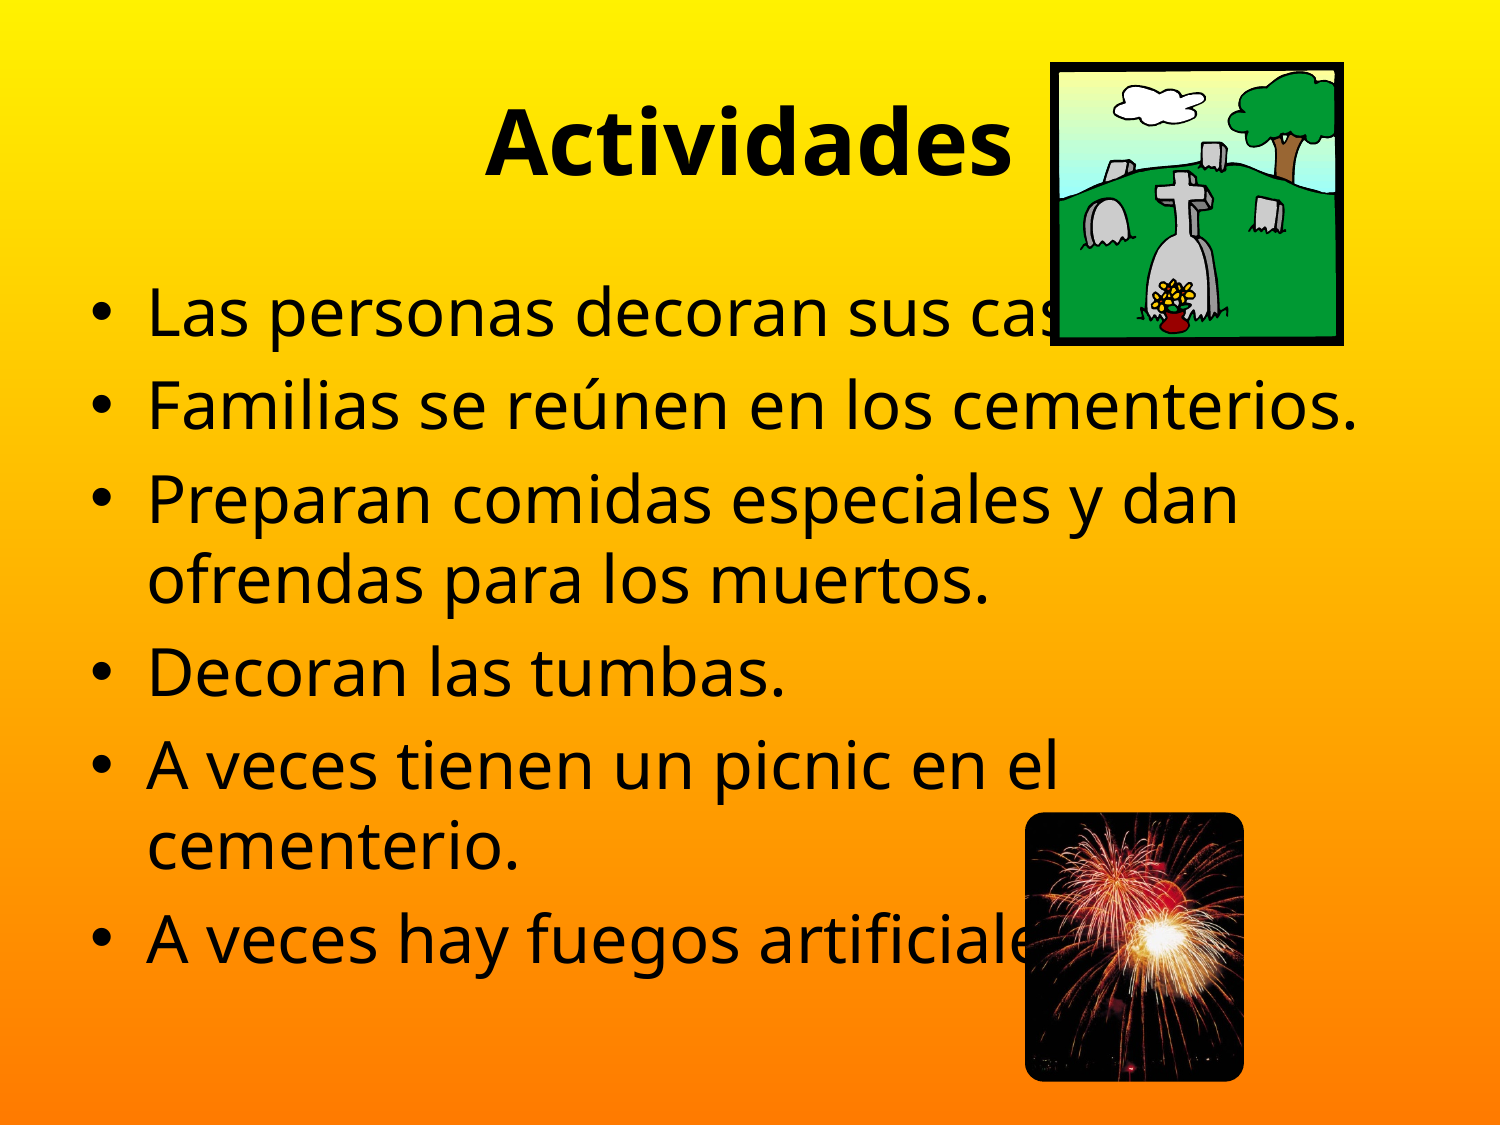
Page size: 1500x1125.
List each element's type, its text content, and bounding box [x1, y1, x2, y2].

title Actividades [75, 45, 1425, 233]
list Las personas decoran sus casas. Familias se reúnen en los cementerios. Preparan comidas especiales y dan ofrendas para los muertos. Decoran las tumbas. A veces tienen un picnic en el cementerio. A veces hay fuegos artificiales. [75, 262, 1425, 1005]
picture [1049, 62, 1345, 347]
picture [1024, 812, 1245, 1082]
